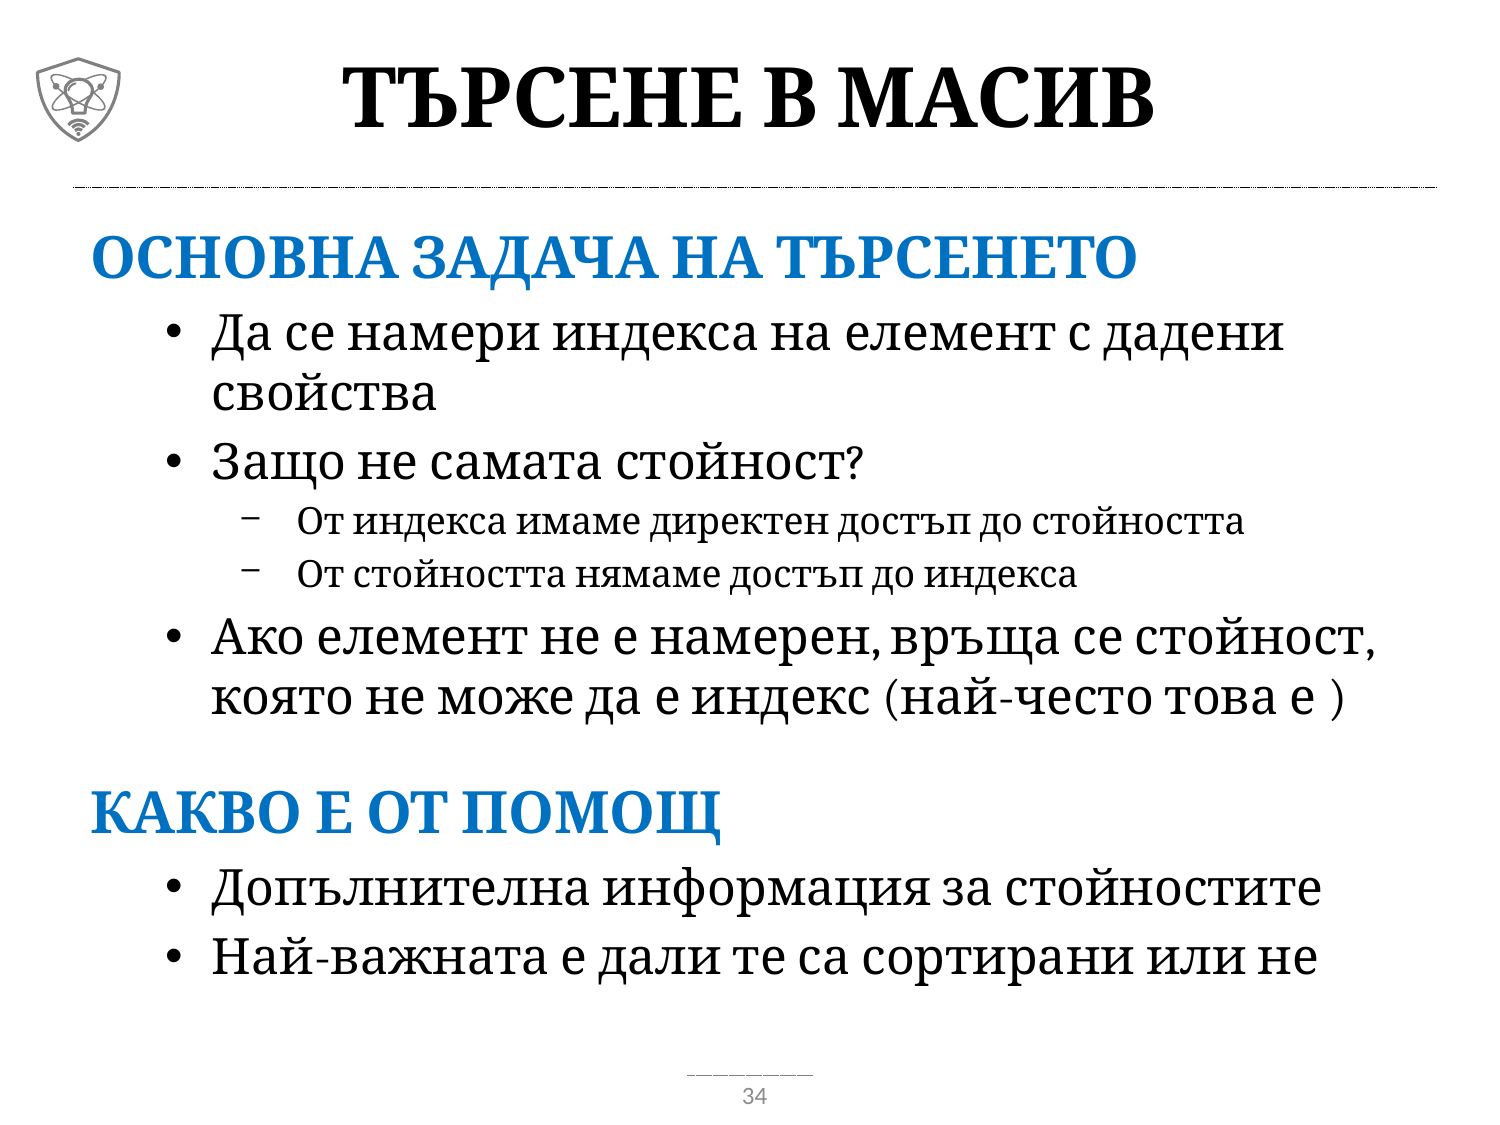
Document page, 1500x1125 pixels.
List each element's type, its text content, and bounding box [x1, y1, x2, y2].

slide_number 34 [579, 1065, 930, 1125]
title Търсене в масив [0, 0, 1500, 188]
